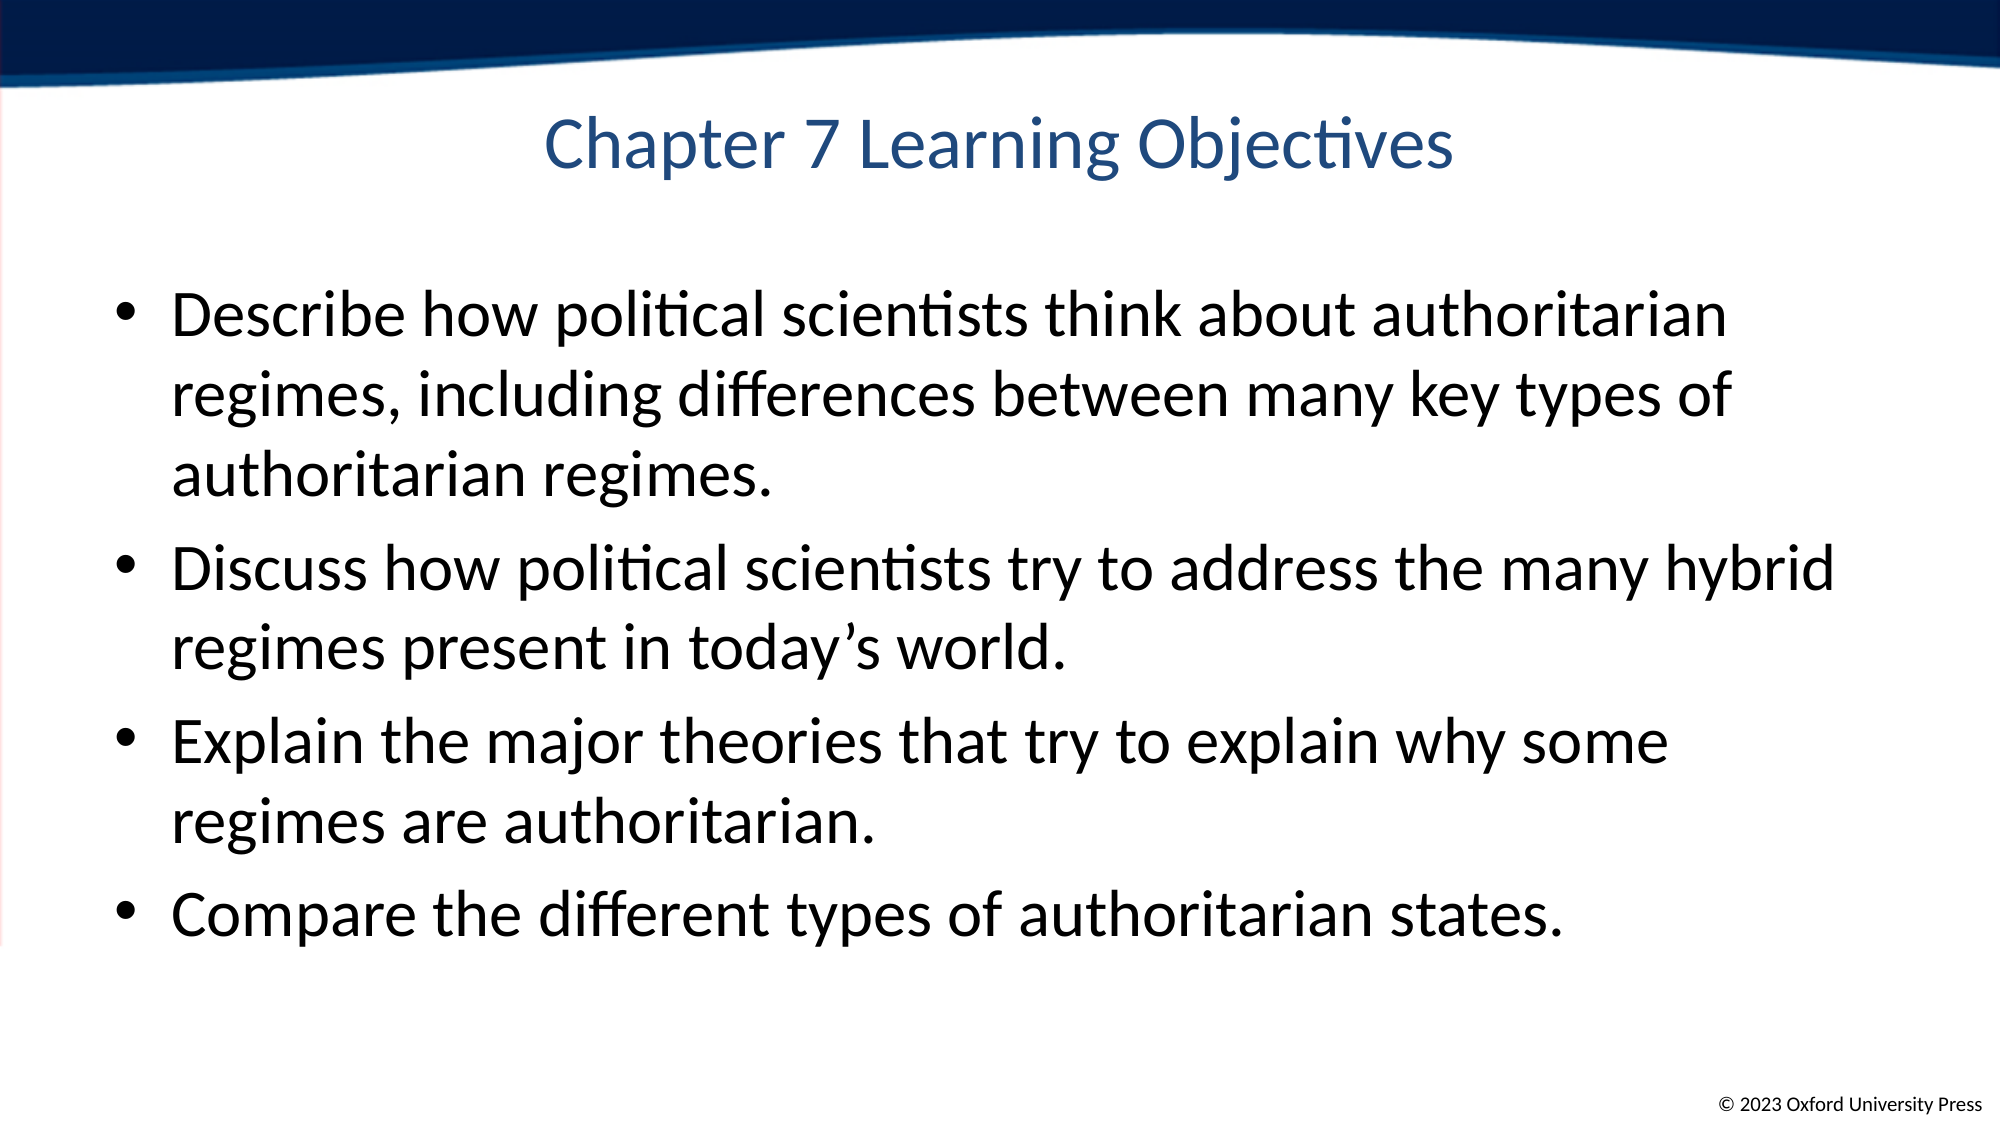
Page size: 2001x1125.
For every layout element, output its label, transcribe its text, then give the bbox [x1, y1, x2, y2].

title Chapter 7 Learning Objectives [99, 45, 1900, 233]
list Describe how political scientists think about authoritarian regimes, including differences between many key types of authoritarian regimes. Discuss how political scientists try to address the many hybrid regimes present in today’s world. Explain the major theories that try to explain why some regimes are authoritarian. Compare the different types of authoritarian states. [99, 262, 1900, 1005]
picture [0, 0, 2000, 1125]
